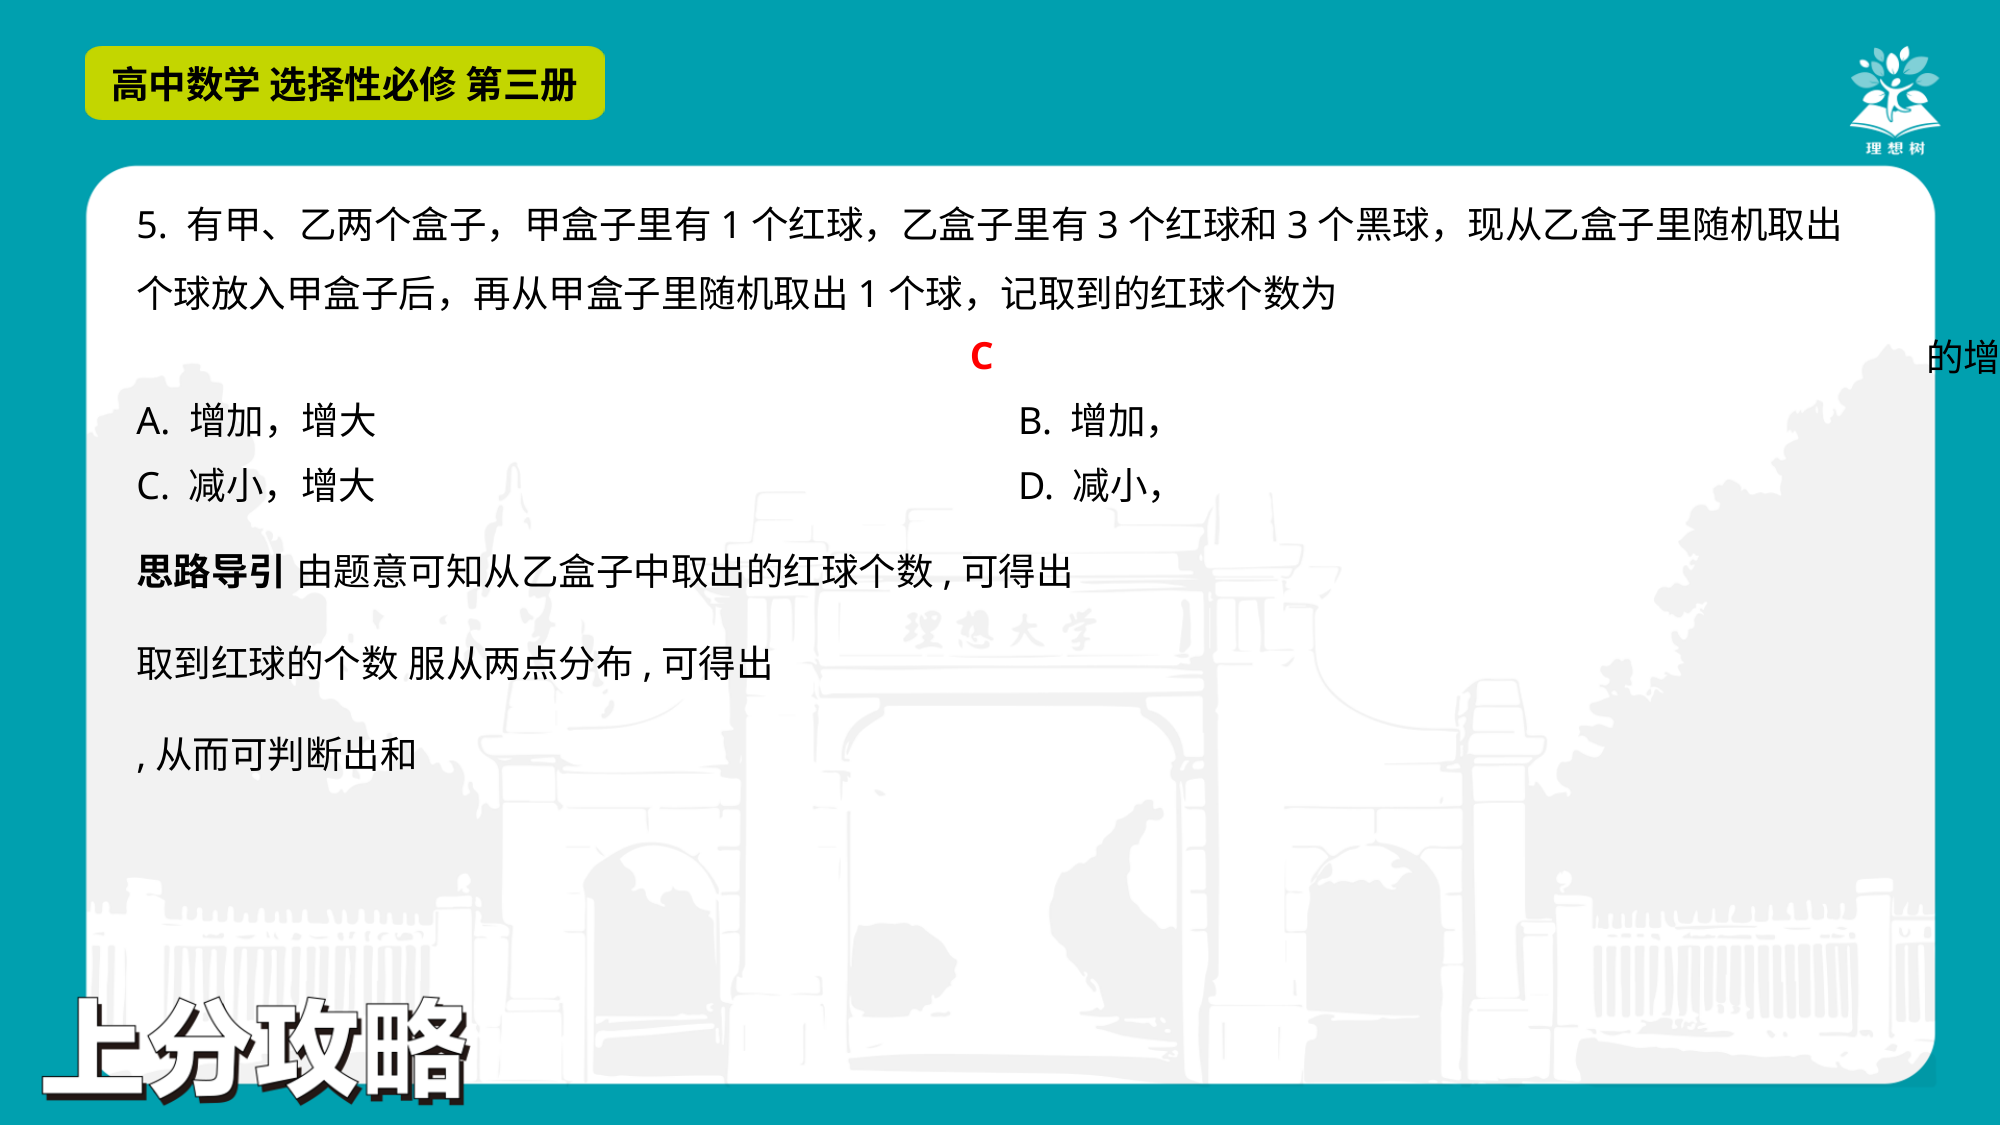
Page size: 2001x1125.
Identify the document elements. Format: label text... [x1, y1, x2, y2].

text_box C [954, 312, 1009, 371]
picture [0, 0, 2000, 1125]
